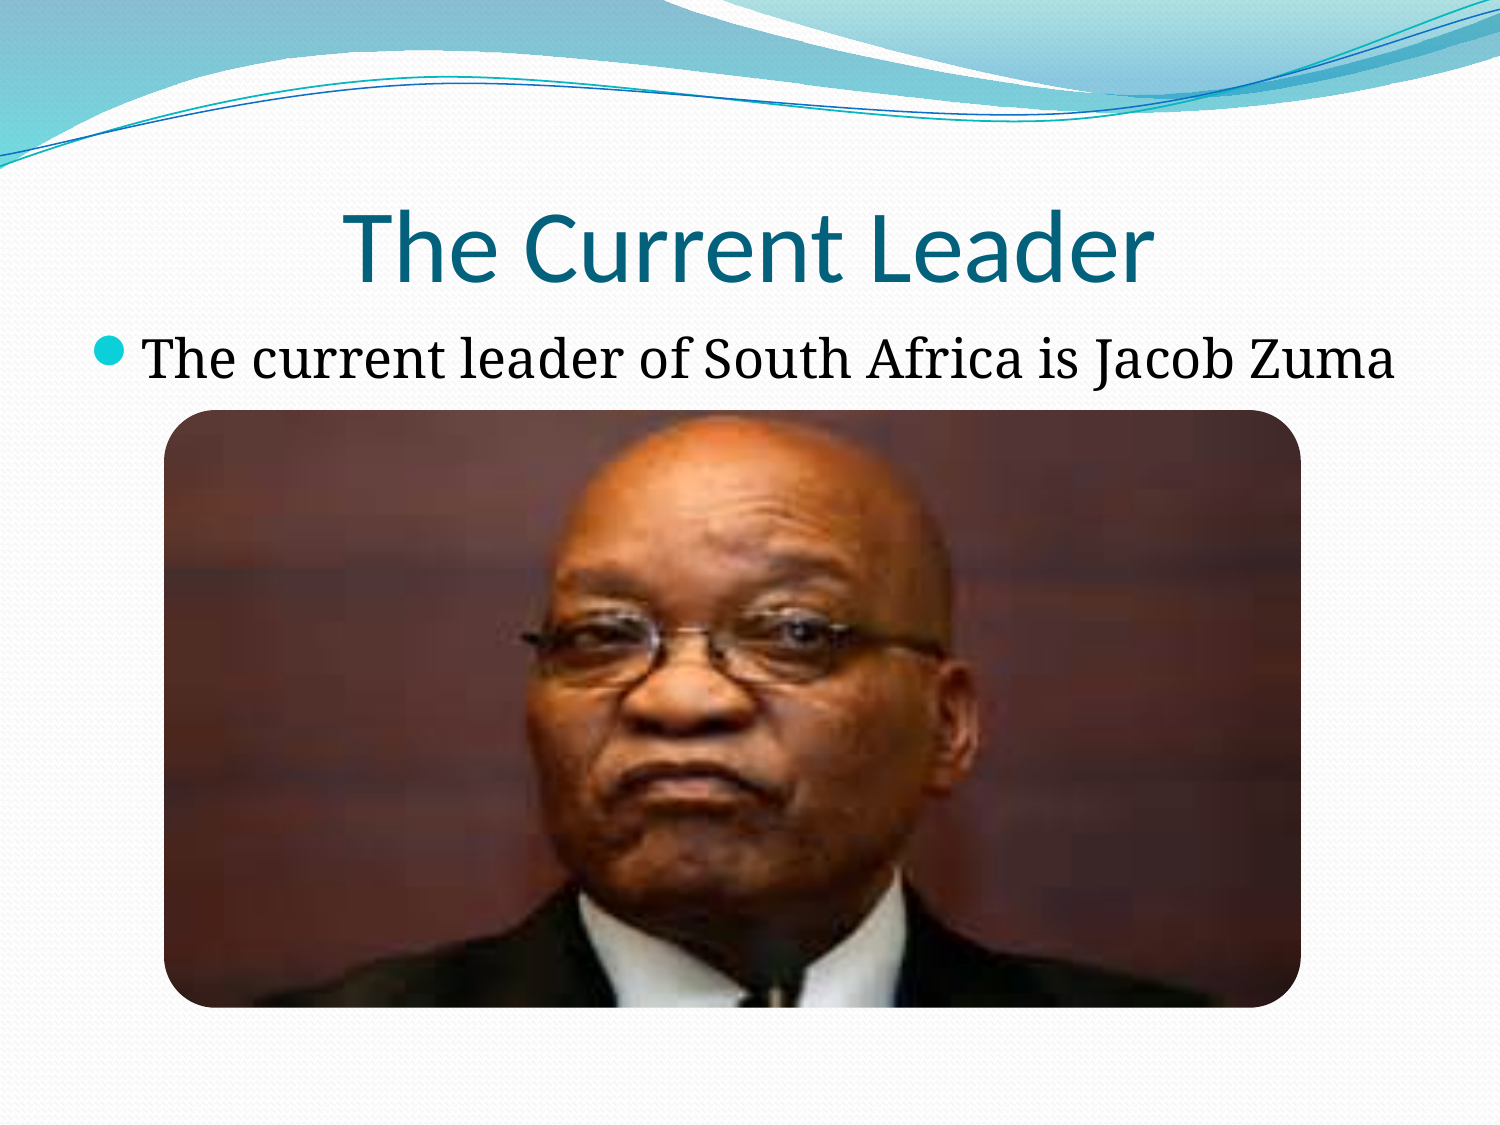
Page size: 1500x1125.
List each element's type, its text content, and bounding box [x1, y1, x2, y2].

list The current leader of South Africa is Jacob Zuma [75, 317, 1425, 1038]
picture [163, 409, 1302, 1008]
title The Current Leader [75, 115, 1425, 303]
